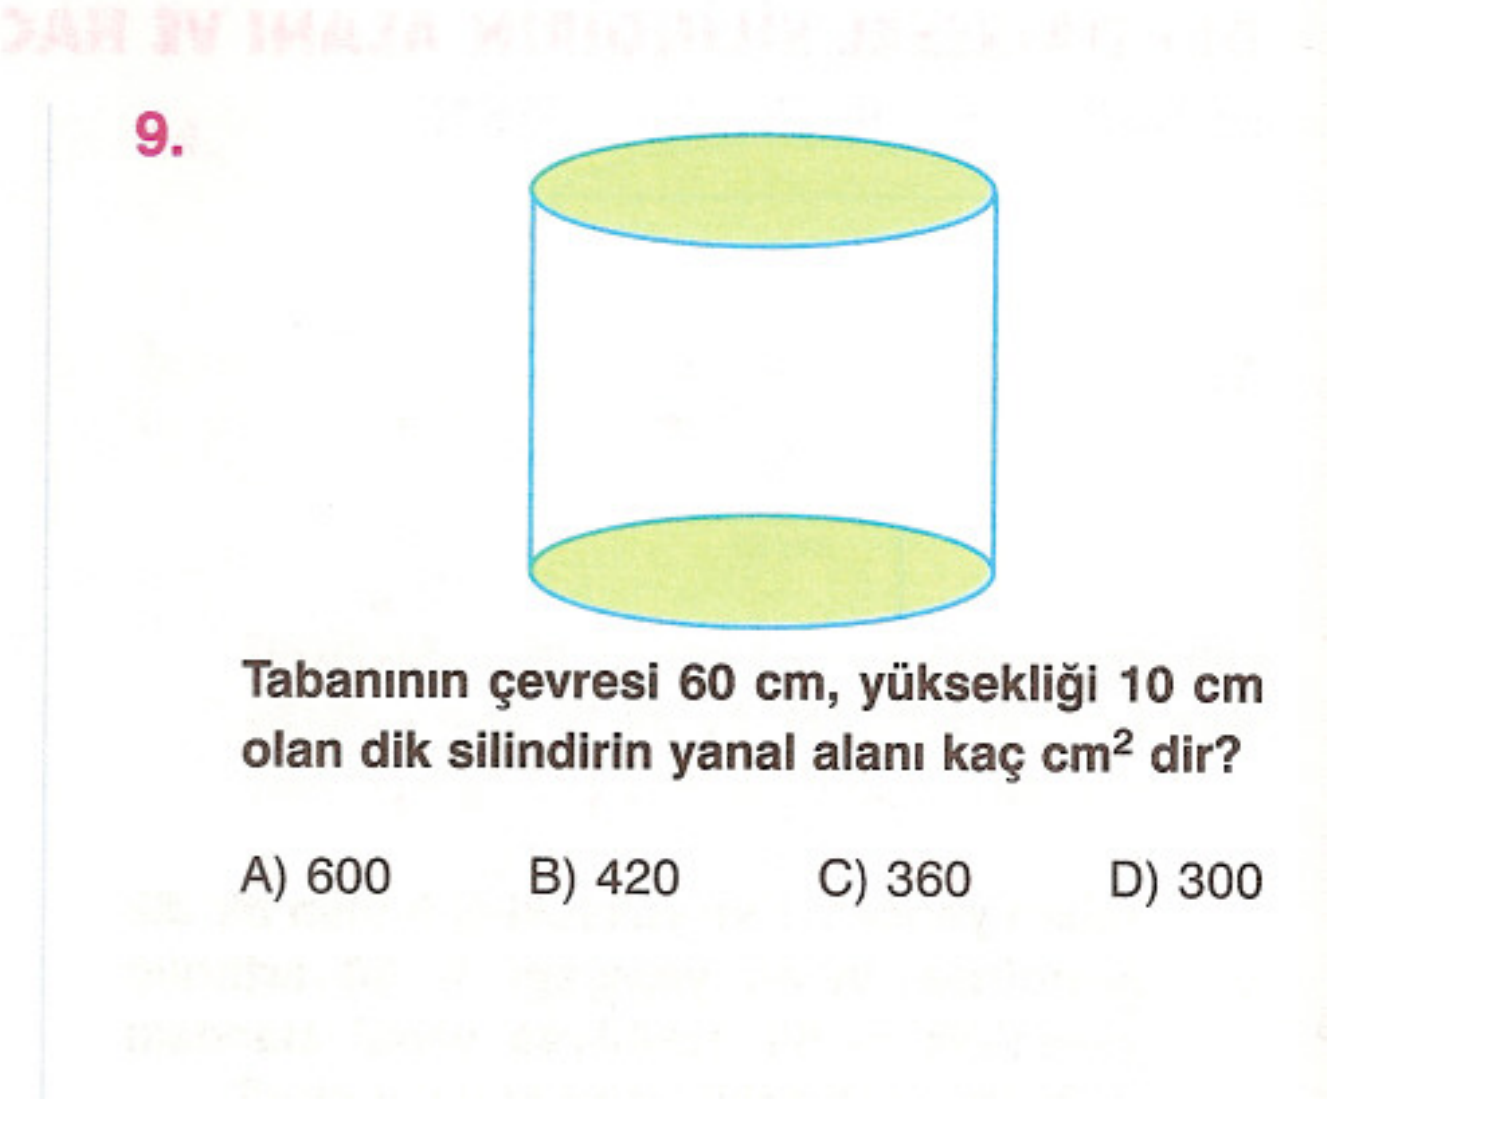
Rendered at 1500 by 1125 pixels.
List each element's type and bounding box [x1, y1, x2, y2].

picture [0, 0, 1327, 1099]
